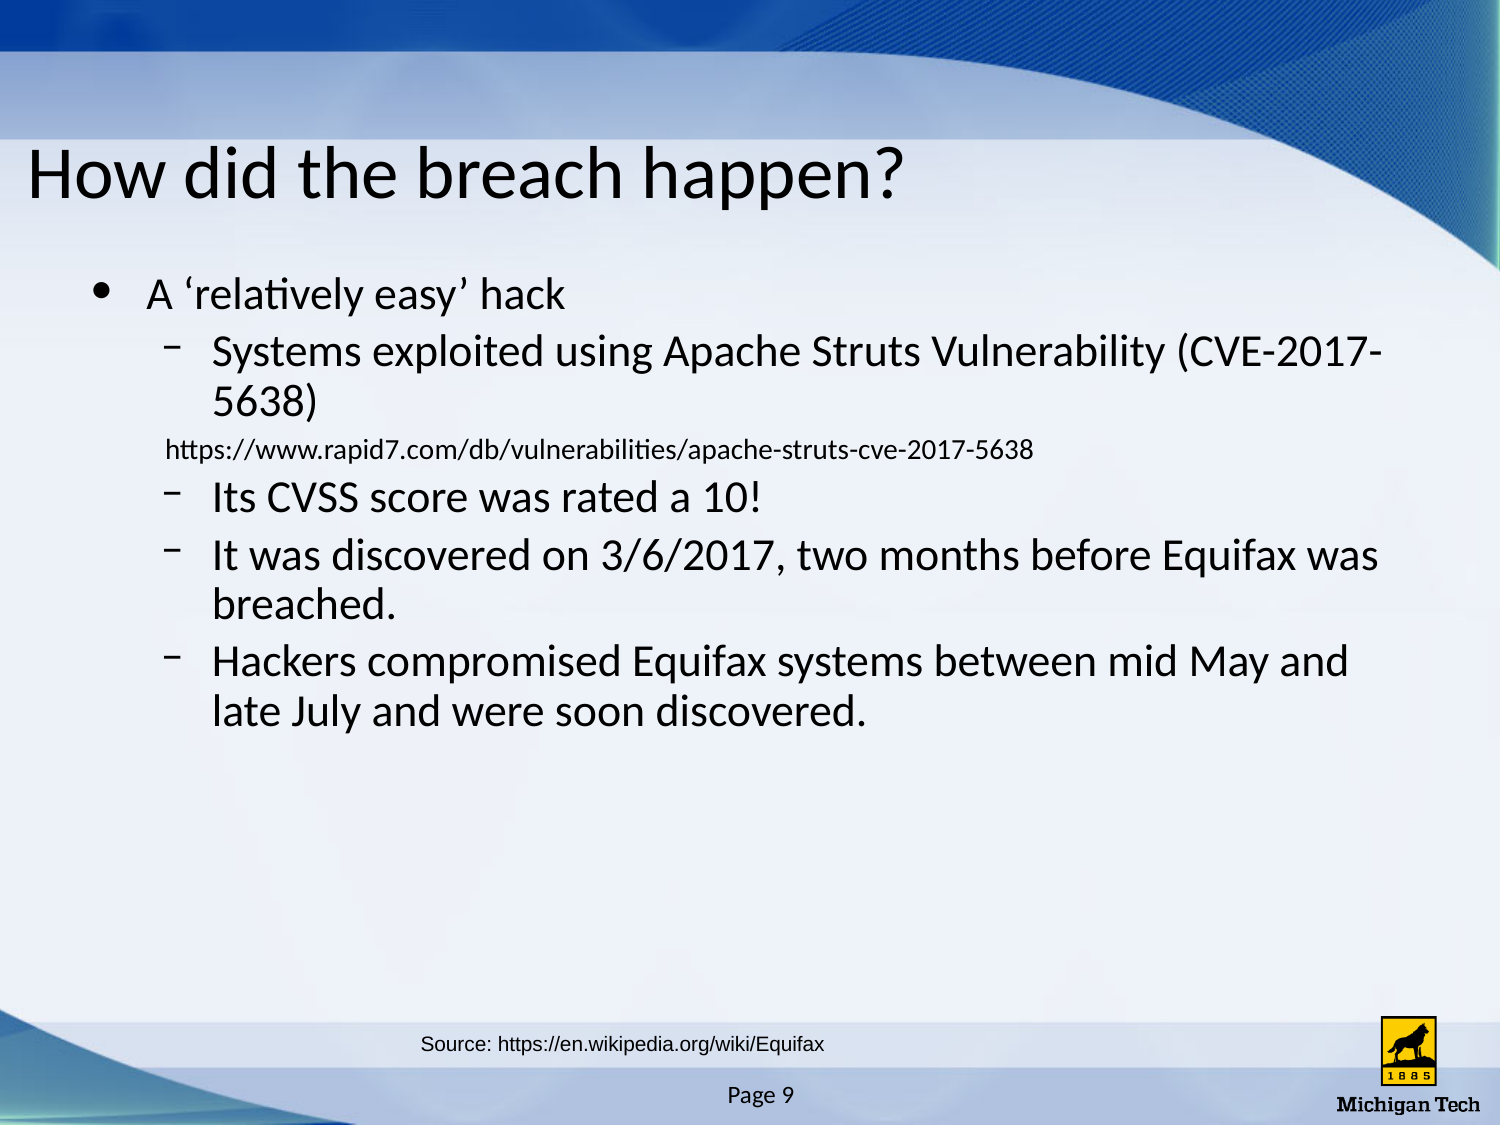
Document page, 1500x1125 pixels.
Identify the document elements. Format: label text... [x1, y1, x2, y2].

picture [0, 0, 1500, 1125]
title How did the breach happen? [12, 75, 1263, 263]
list A ‘relatively easy’ hack Systems exploited using Apache Struts Vulnerability (CVE-2017-5638) https://www.rapid7.com/db/vulnerabilities/apache-struts-cve-2017-5638 Its CVSS score was rated a 10! It was discovered on 3/6/2017, two months before Equifax was breached. Hackers compromised Equifax systems between mid May and late July and were soon discovered. [75, 262, 1425, 1063]
text_box Source: https://en.wikipedia.org/wiki/Equifax [405, 1026, 1166, 1064]
